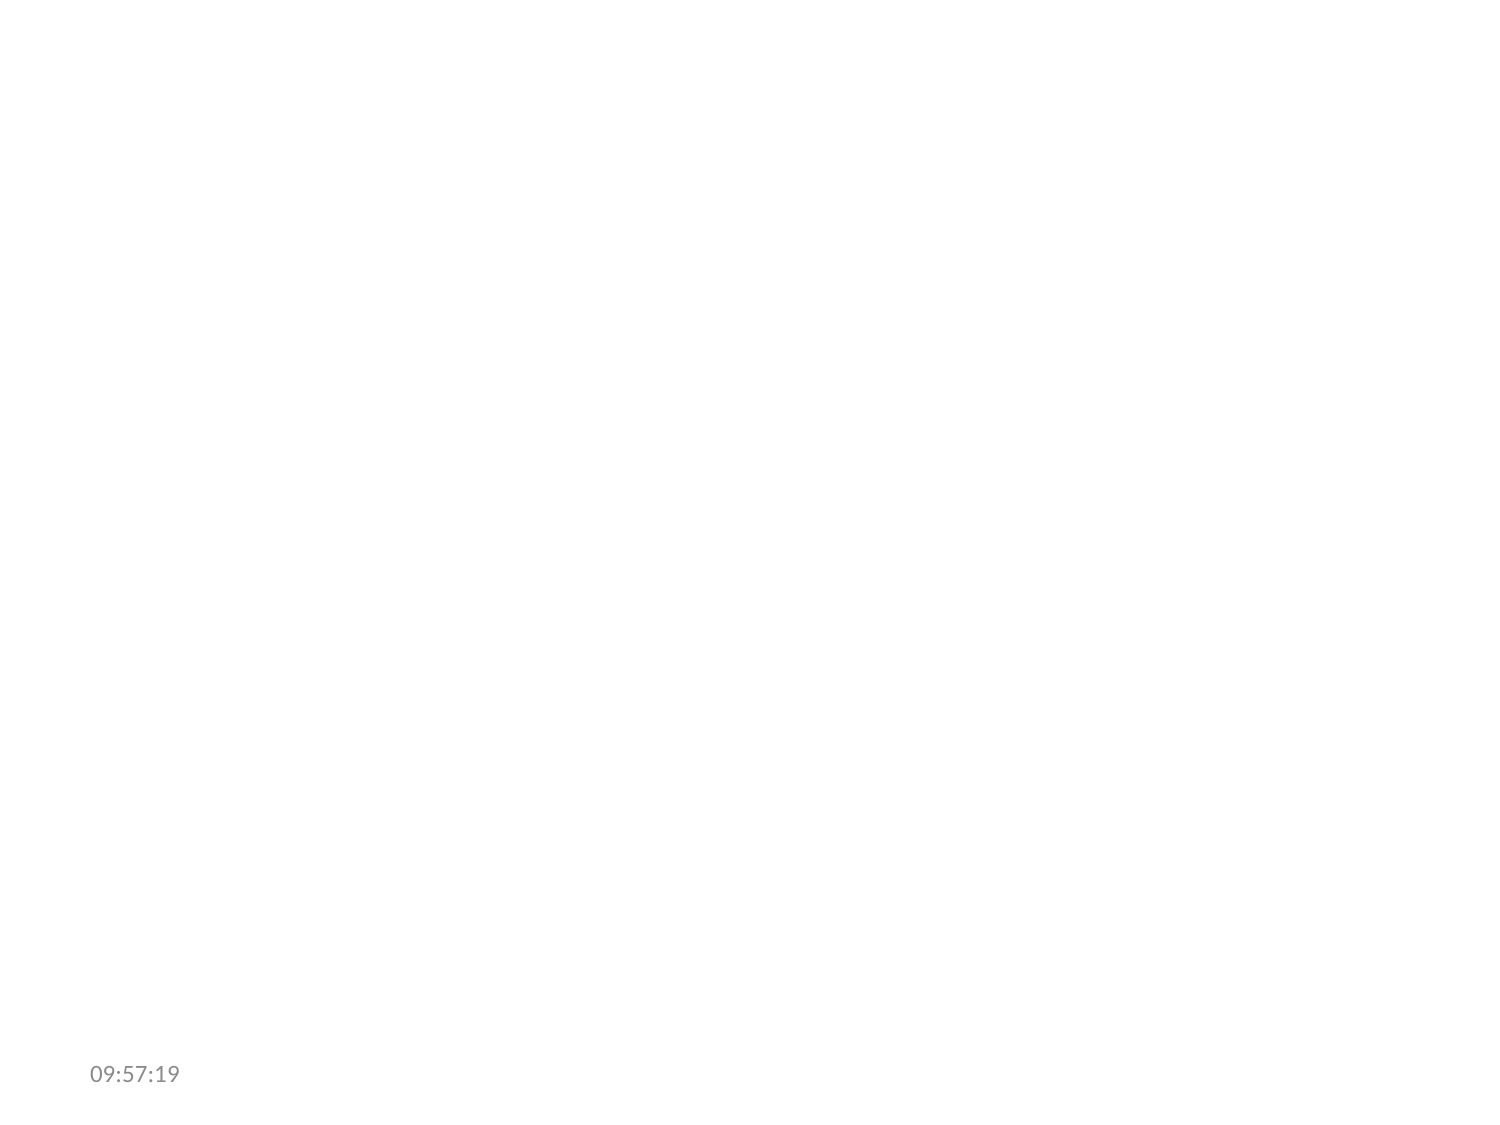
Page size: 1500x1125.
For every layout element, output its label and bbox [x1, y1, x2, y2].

slide_number [75, 1042, 425, 1103]
